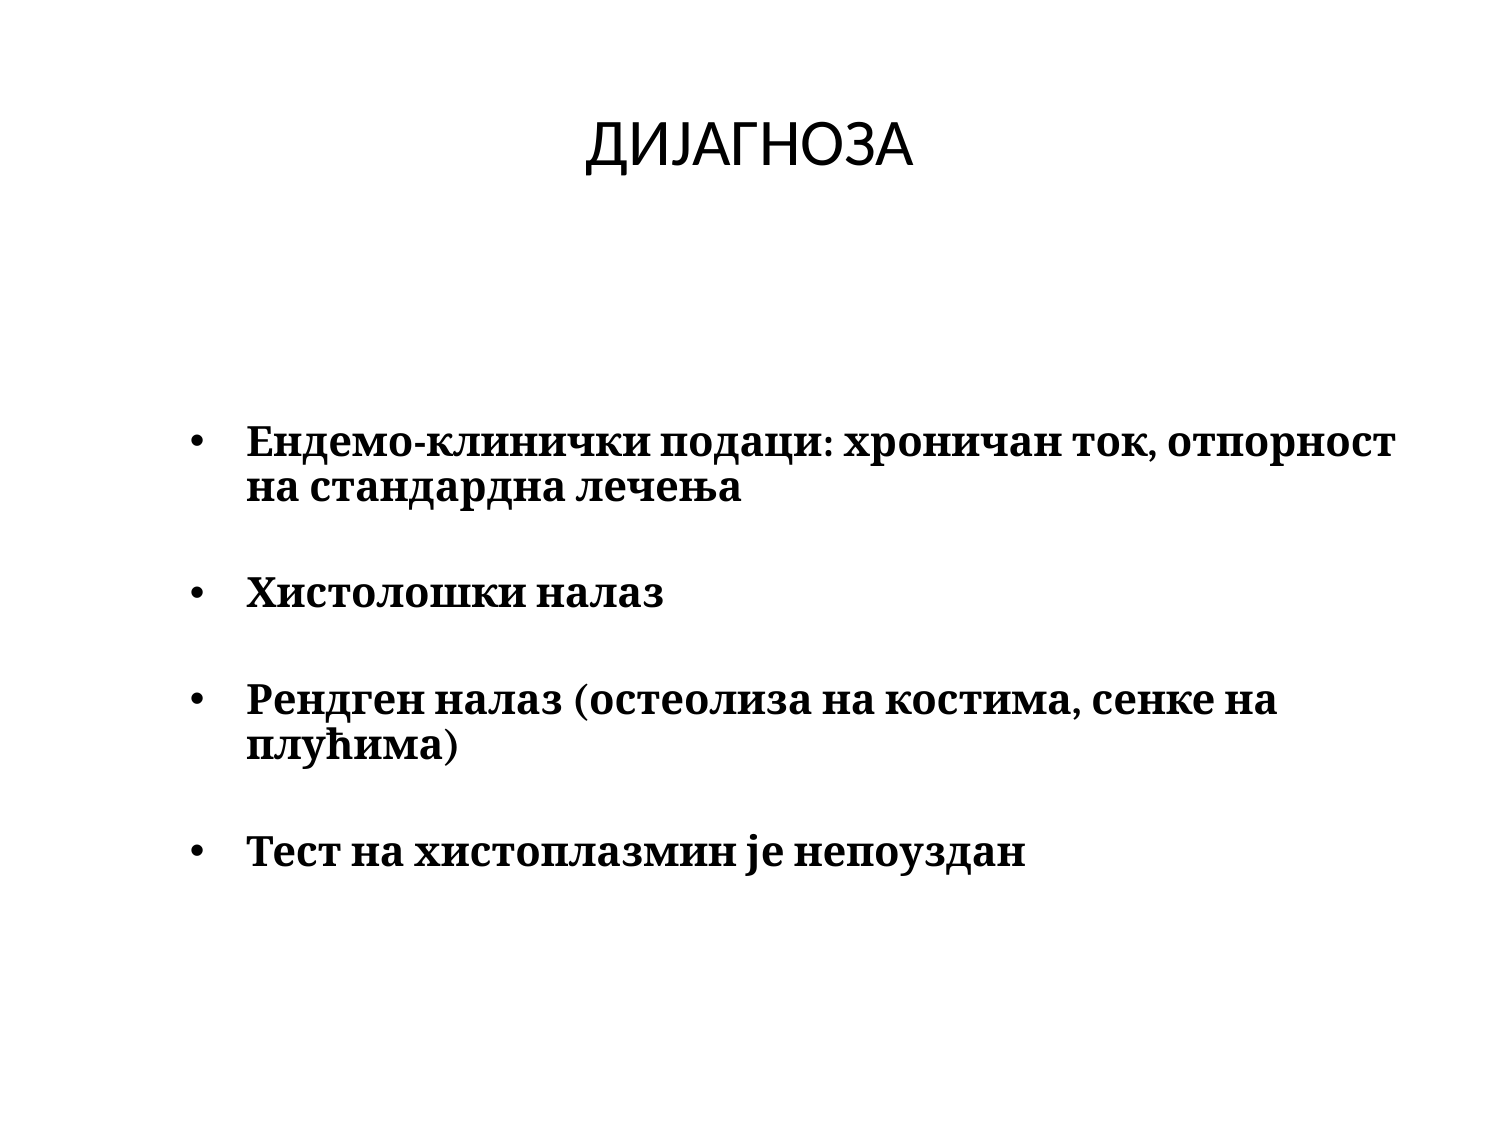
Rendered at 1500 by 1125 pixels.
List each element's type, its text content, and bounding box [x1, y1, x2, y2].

list Ендемо-клинички подаци: хроничан ток, отпорност на стандардна лечења Хистолошки налаз Рендген налаз (остеолиза на костима, сенке на плућима) Тест на хистоплазмин је непоуздан [174, 412, 1413, 1088]
title ДИЈАГНОЗА [75, 45, 1425, 233]
